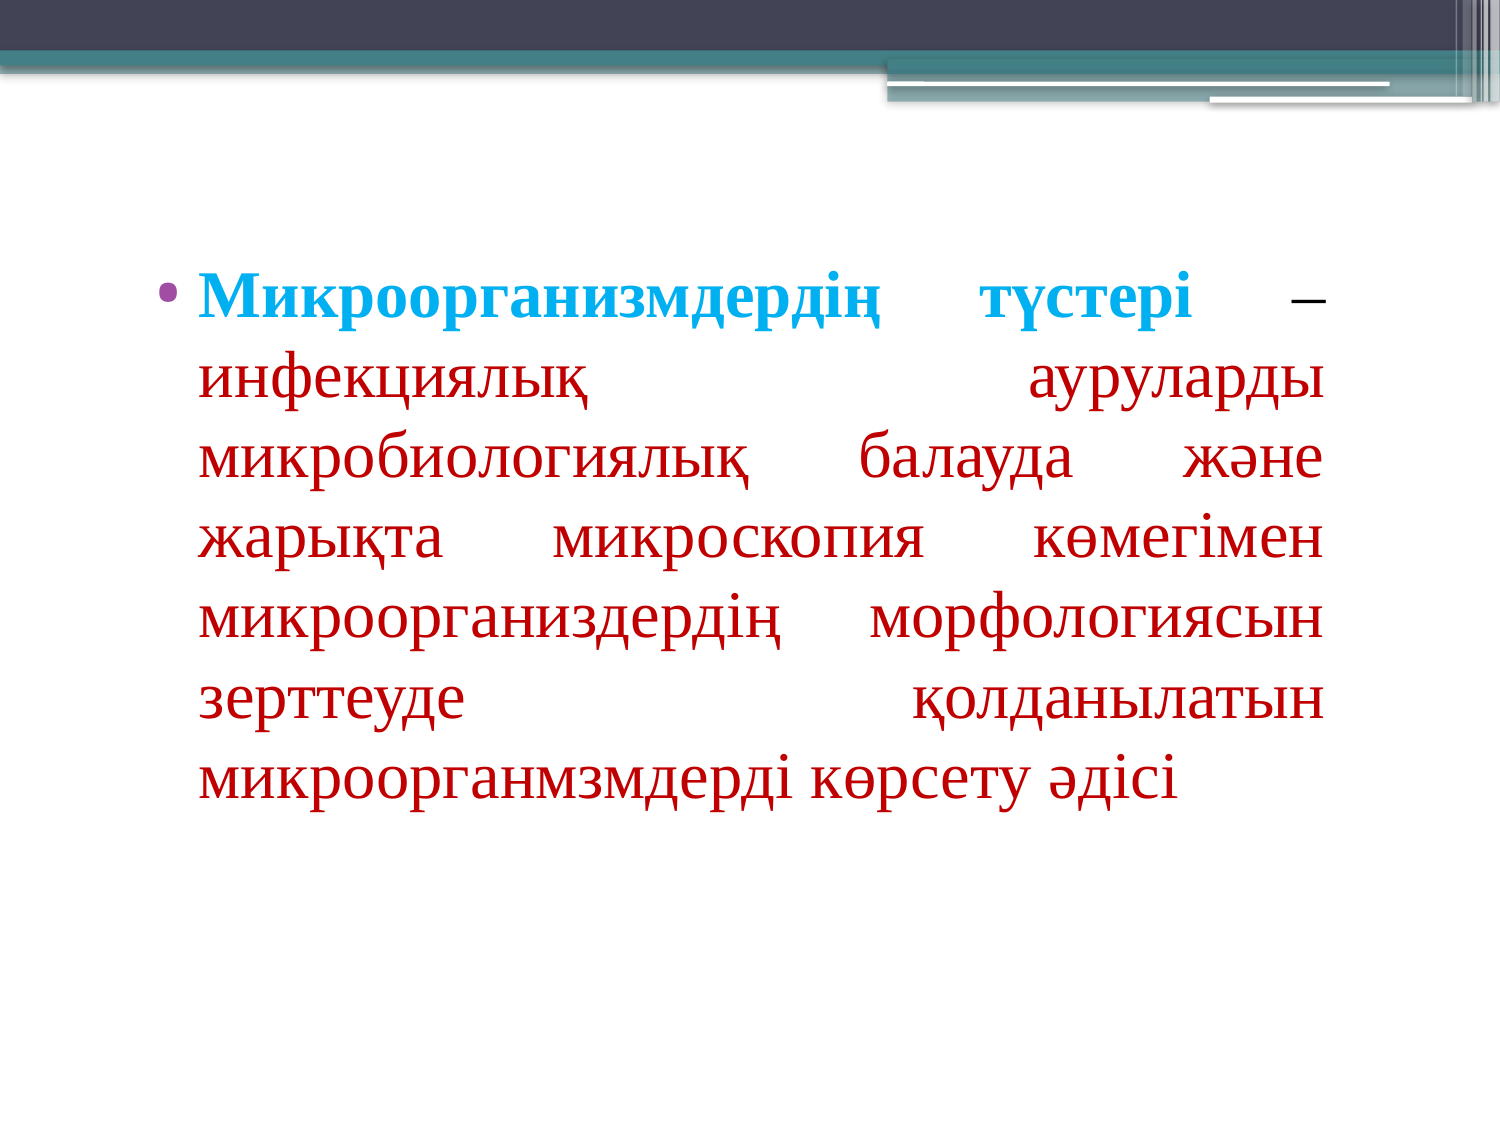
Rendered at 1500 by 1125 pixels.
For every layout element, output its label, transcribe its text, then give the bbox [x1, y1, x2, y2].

list Микроорганизмдердің түстері – инфекциялық ауруларды микробиологиялық балауда және жарықта микроскопия көмегімен микроорганиздердің морфологиясын зерттеуде қолданылатын микроорганмзмдерді көрсету әдісі [123, 243, 1341, 1079]
